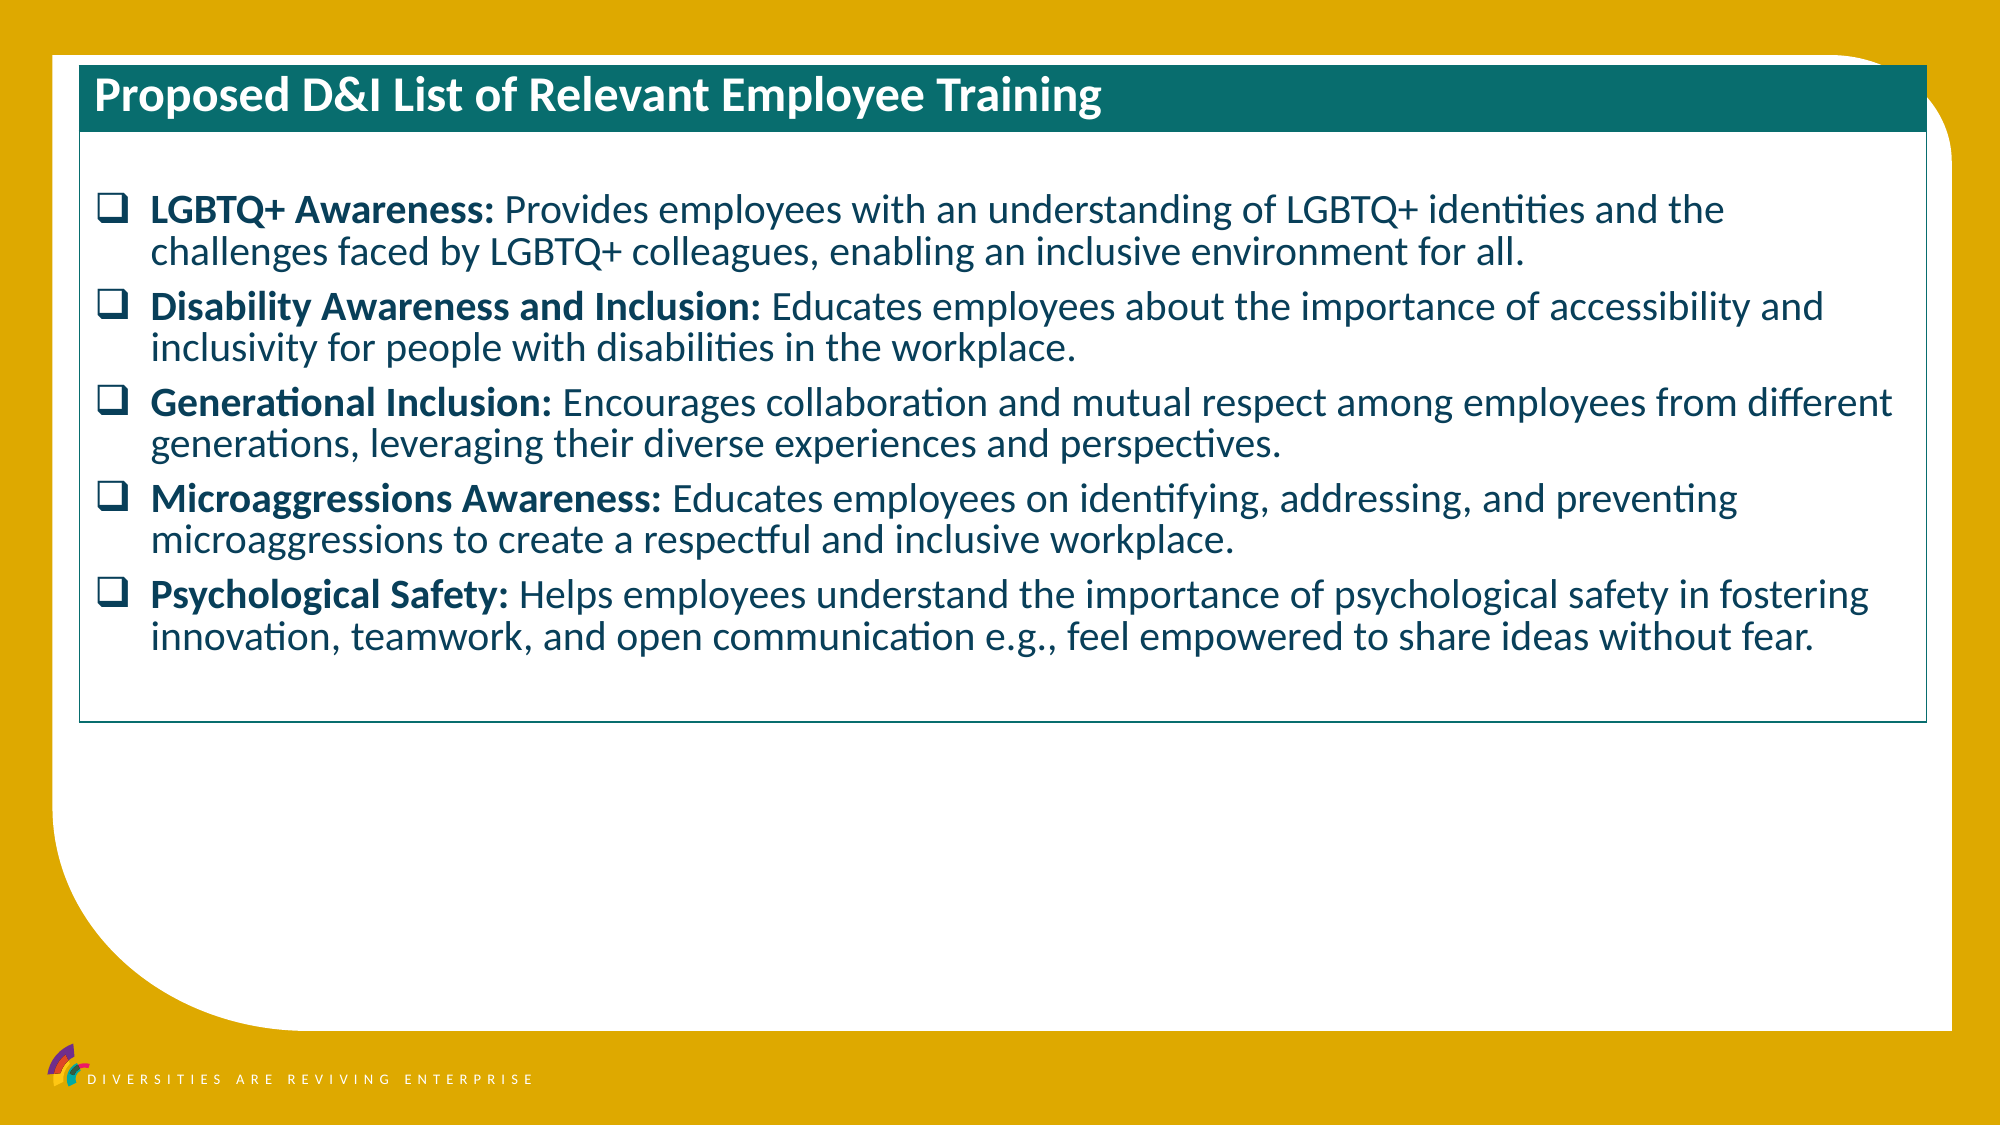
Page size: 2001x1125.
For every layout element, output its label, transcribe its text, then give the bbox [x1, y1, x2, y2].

table_cell LGBTQ+ Awareness: Provides employees with an understanding of LGBTQ+ identities and the challenges faced by LGBTQ+ colleagues, enabling an inclusive environment for all. Disability Awareness and Inclusion: Educates employees about the importance of accessibility and inclusivity for people with disabilities in the workplace. Generational Inclusion: Encourages collaboration and mutual respect among employees from different generations, leveraging their diverse experiences and perspectives. Microaggressions Awareness: Educates employees on identifying, addressing, and preventing microaggressions to create a respectful and inclusive workplace. Psychological Safety: Helps employees understand the importance of psychological safety in fostering innovation, teamwork, and open communication e.g., feel empowered to share ideas without fear. [80, 132, 1926, 721]
table_header Proposed D&I List of Relevant Employee Training [80, 67, 1926, 130]
